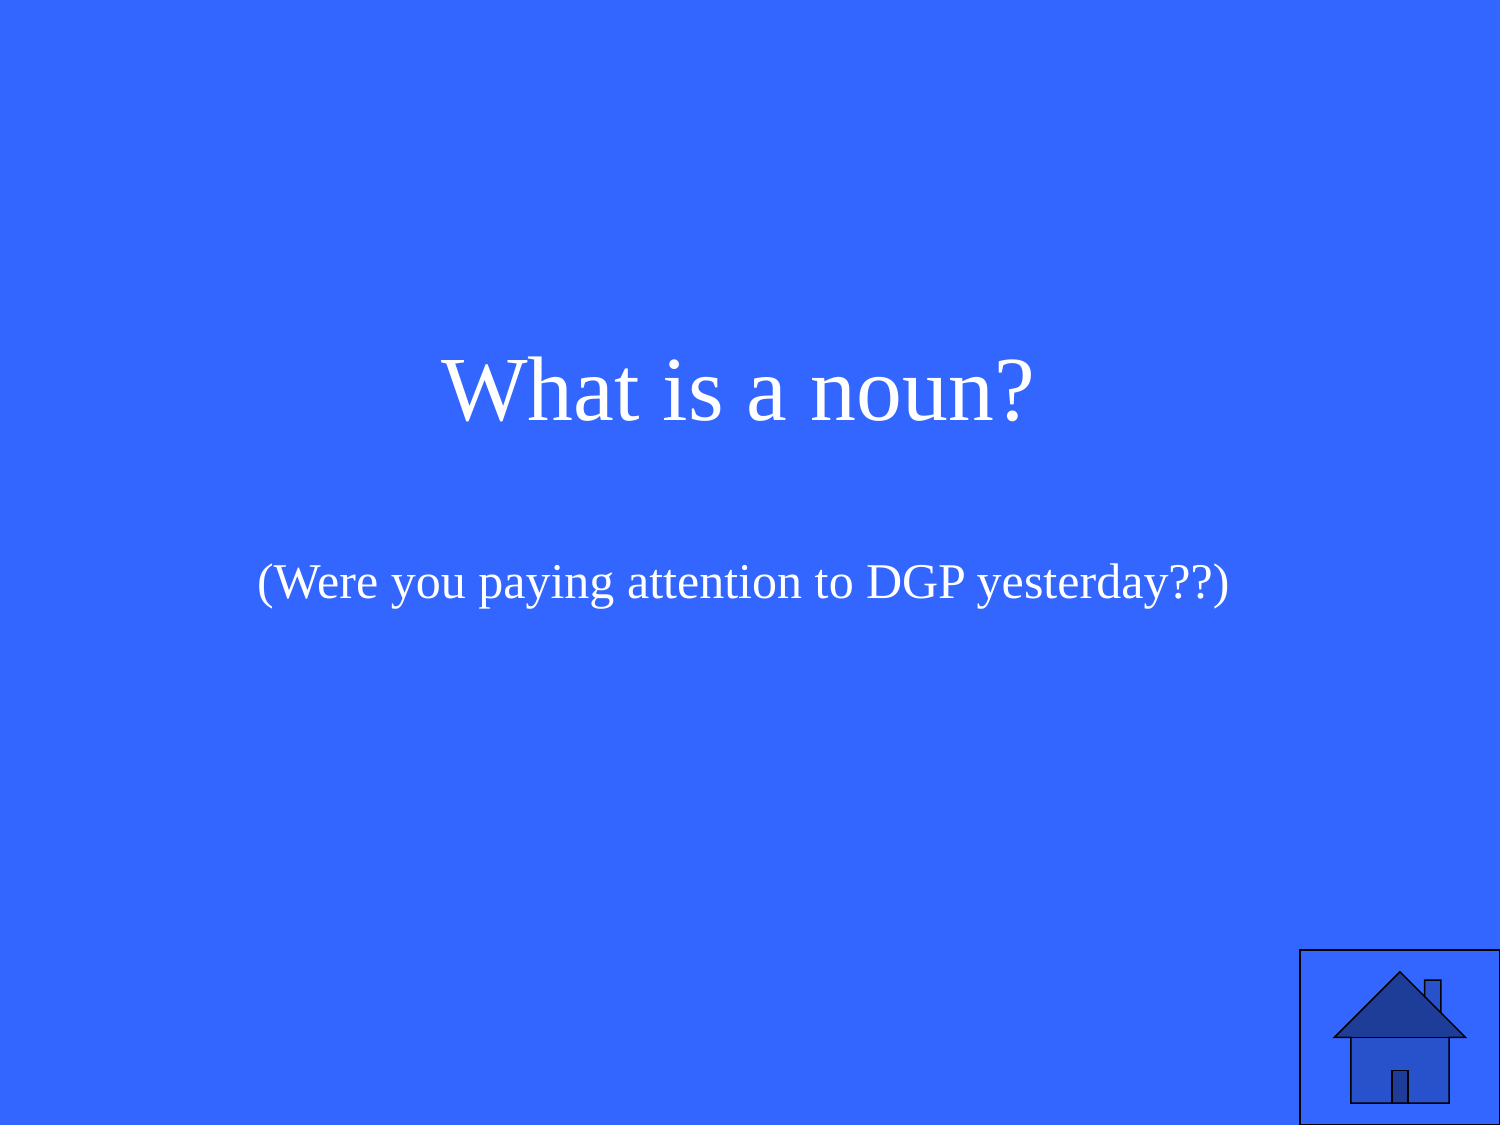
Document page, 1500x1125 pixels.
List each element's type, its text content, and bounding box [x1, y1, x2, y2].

title What is a noun? (Were you paying attention to DGP yesterday??) [112, 374, 1388, 563]
text_box [1299, 950, 1500, 1125]
